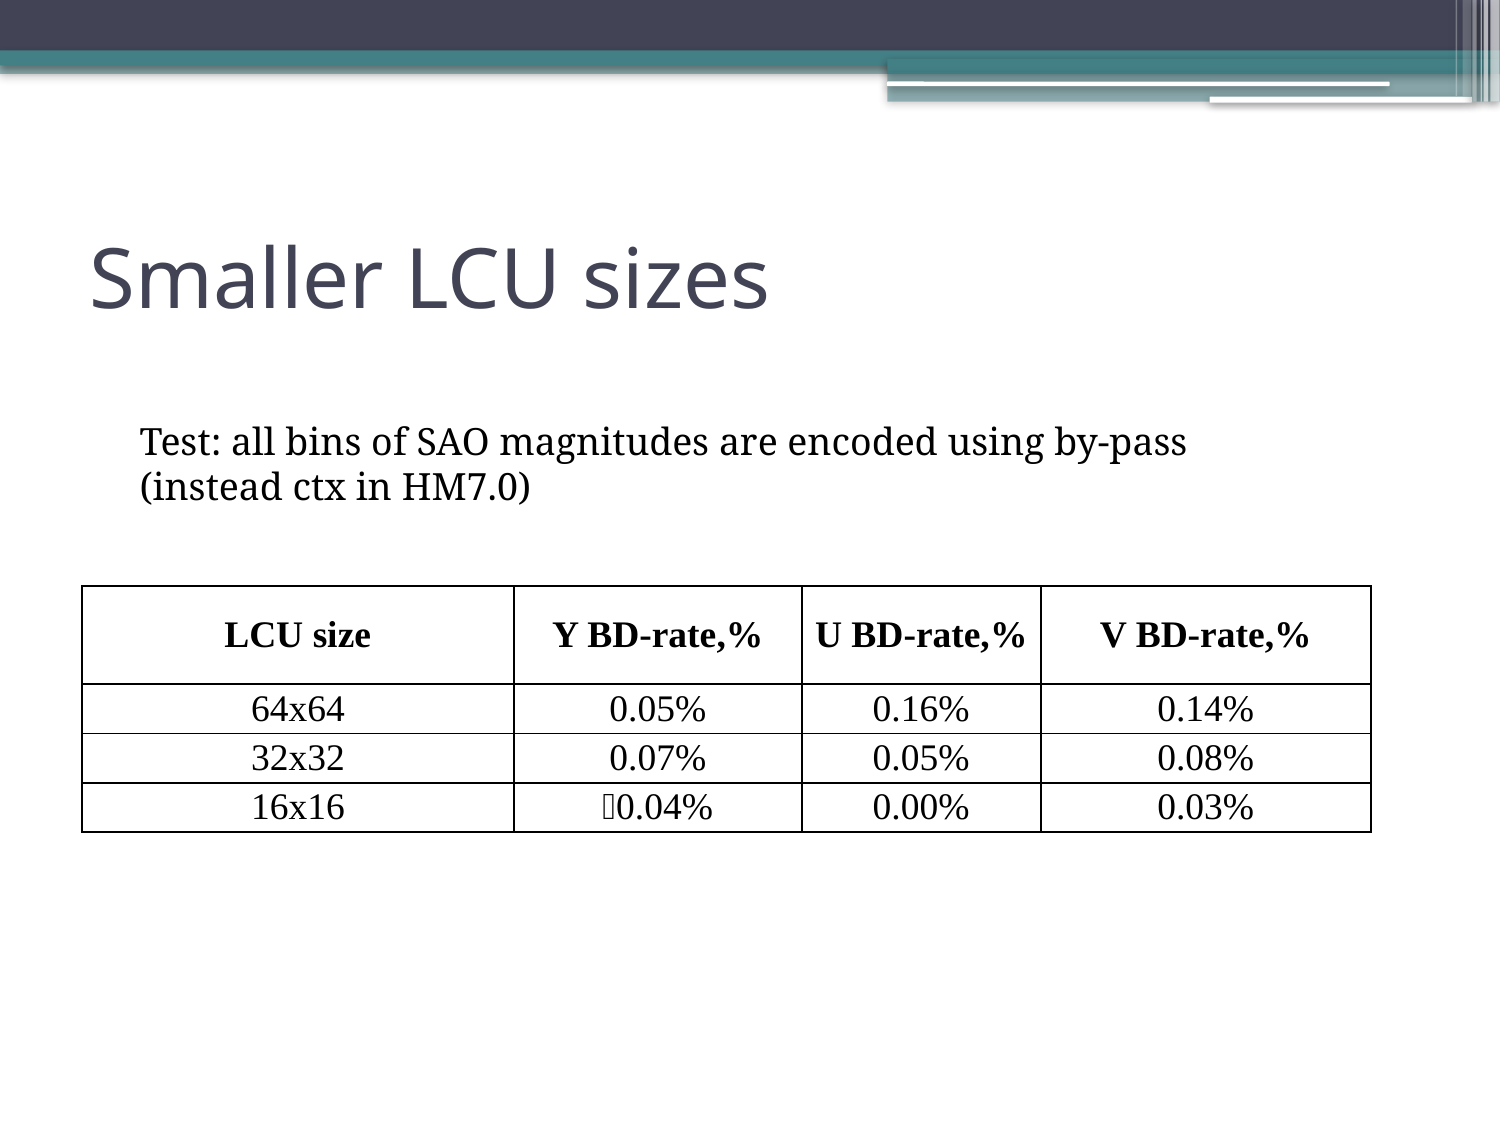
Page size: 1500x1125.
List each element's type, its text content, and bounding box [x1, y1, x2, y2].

table_cell 0.05% [803, 734, 1040, 782]
table_cell 32x32 [83, 734, 513, 782]
table_cell 0.16% [803, 685, 1040, 733]
table_header LCU size [83, 587, 513, 683]
table_cell 0.14% [1042, 685, 1370, 733]
table_cell 0.05% [515, 685, 801, 733]
table_header U BD-rate,% [803, 587, 1040, 683]
text_box Test: all bins of SAO magnitudes are encoded using by-pass (instead ctx in HM7.0) [124, 410, 1214, 515]
table_cell 0.04% [515, 784, 801, 831]
table_cell 0.08% [1042, 734, 1370, 782]
table_cell 16x16 [83, 784, 513, 831]
table_header Y BD-rate,% [515, 587, 801, 683]
table_header V BD-rate,% [1042, 587, 1370, 683]
table_cell 0.00% [803, 784, 1040, 831]
table_cell 0.03% [1042, 784, 1370, 831]
table_cell 64x64 [83, 685, 513, 733]
table_cell 0.07% [515, 734, 801, 782]
title Smaller LCU sizes [75, 187, 1425, 363]
